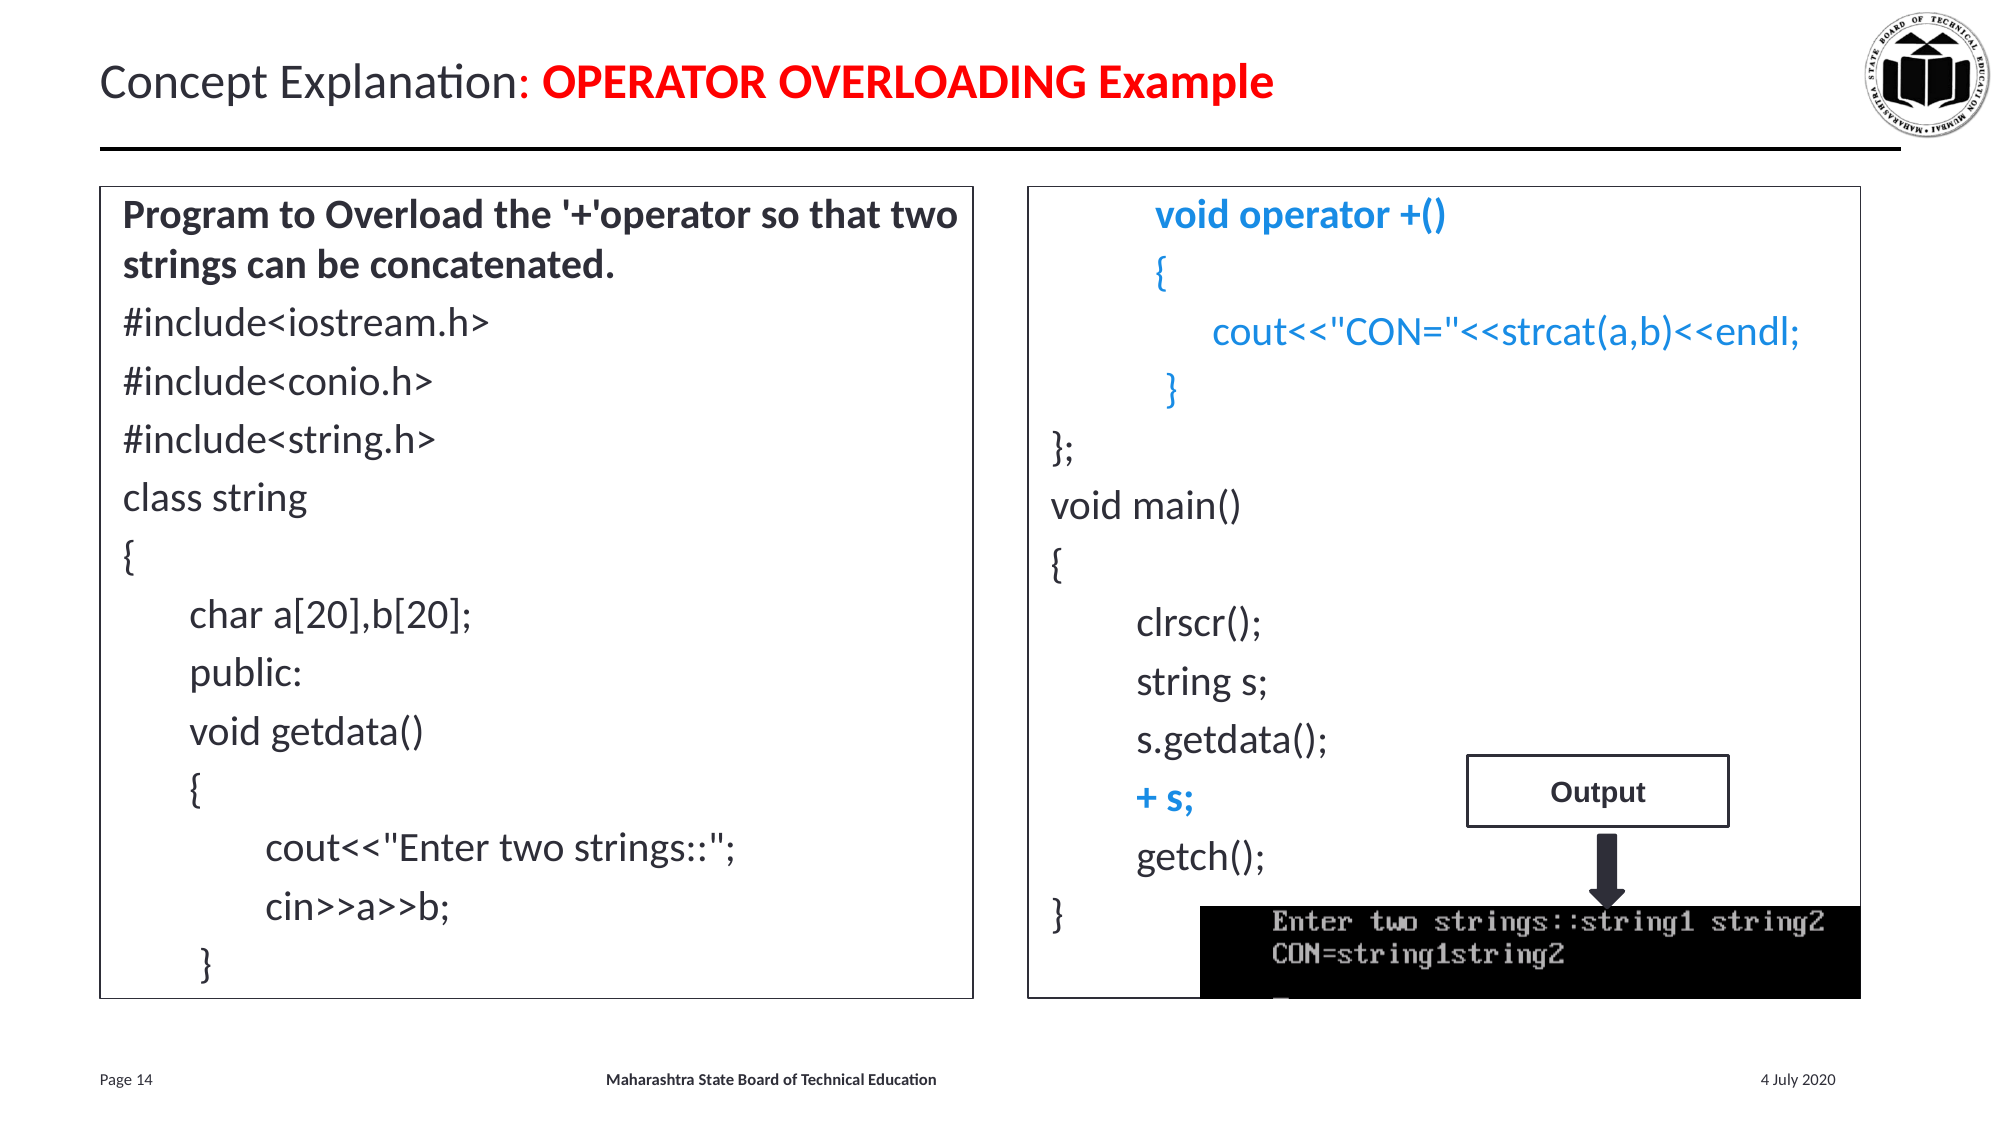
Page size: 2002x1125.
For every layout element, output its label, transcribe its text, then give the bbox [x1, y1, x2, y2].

text_box Output [1467, 755, 1729, 827]
text_box void operator +() { cout<<"CON="<<strcat(a,b)<<endl; } }; void main() { clrscr(); string s; s.getdata(); + s; getch(); } [1027, 186, 1861, 999]
picture [1199, 906, 1861, 999]
list Program to Overload the '+'operator so that two strings can be concatenated. #include<iostream.h> #include<conio.h> #include<string.h> class string { char a[20],b[20]; public: void getdata() { cout<<"Enter two strings::"; cin>>a>>b; } [100, 186, 974, 999]
title Concept Explanation: OPERATOR OVERLOADING Example [100, 48, 1901, 146]
text_box [1591, 835, 1624, 905]
picture [1852, 0, 2001, 149]
